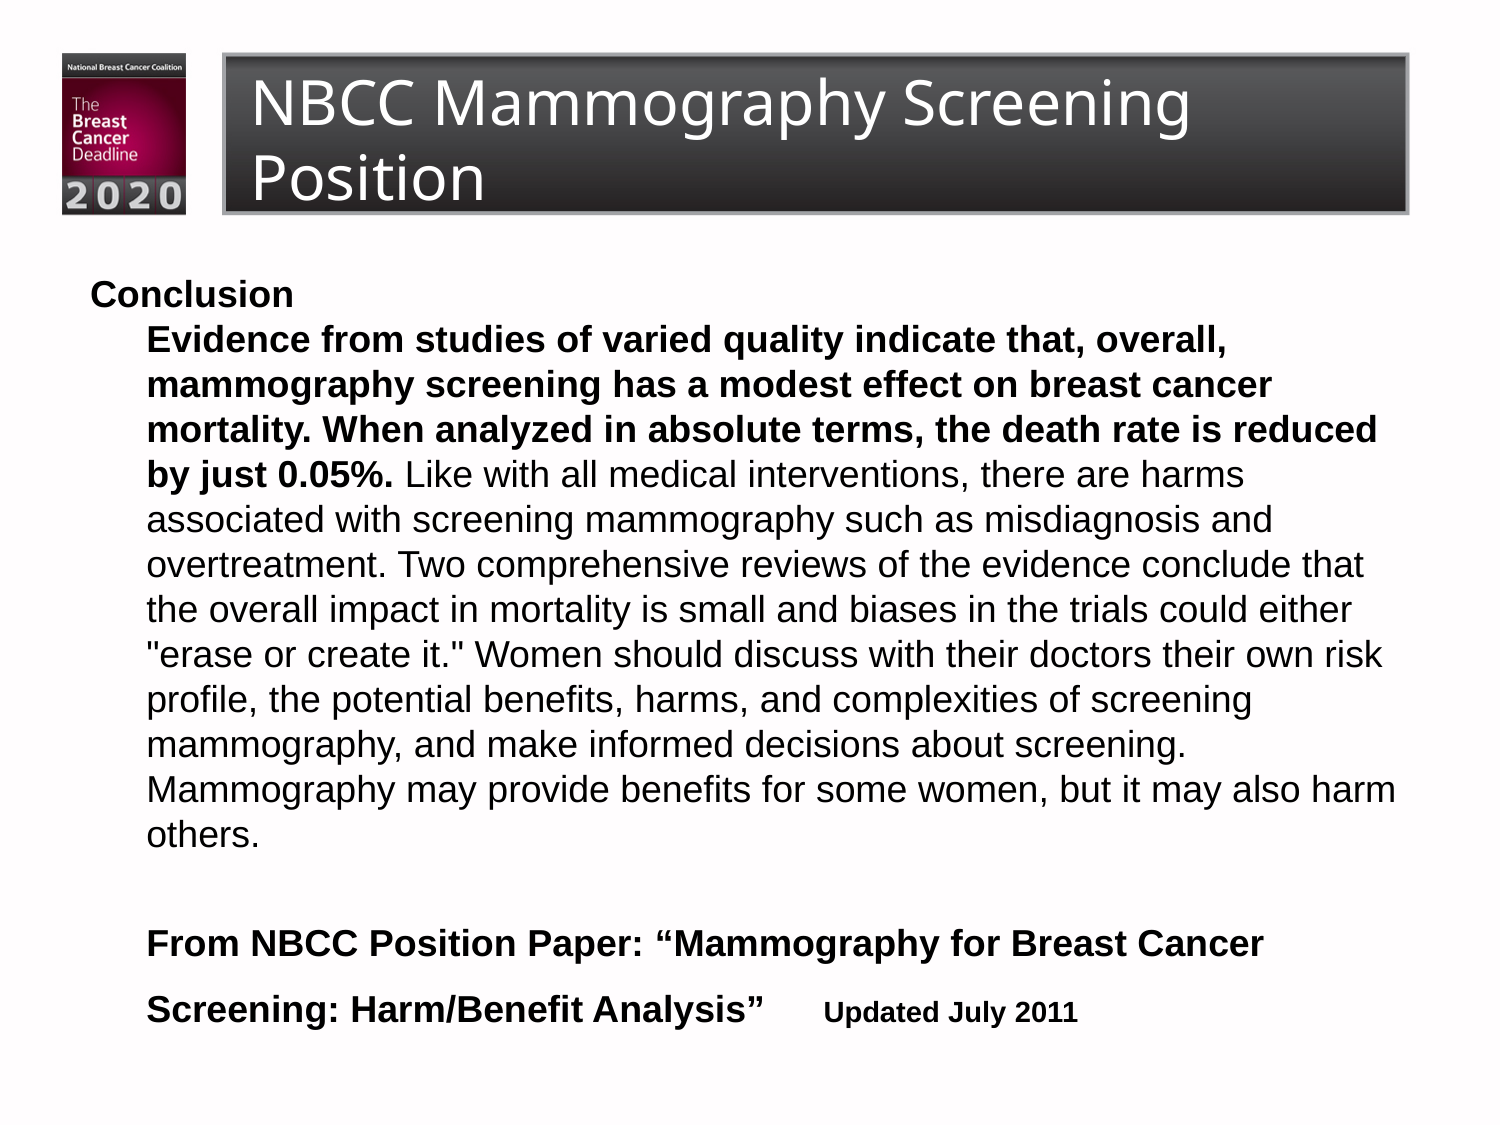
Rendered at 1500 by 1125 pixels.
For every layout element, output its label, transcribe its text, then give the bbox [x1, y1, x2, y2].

list Conclusion Evidence from studies of varied quality indicate that, overall, mammography screening has a modest effect on breast cancer mortality. When analyzed in absolute terms, the death rate is reduced by just 0.05%. Like with all medical interventions, there are harms associated with screening mammography such as misdiagnosis and overtreatment. Two comprehensive reviews of the evidence conclude that the overall impact in mortality is small and biases in the trials could either "erase or create it." Women should discuss with their doctors their own risk profile, the potential benefits, harms, and complexities of screening mammography, and make informed decisions about screening. Mammography may provide benefits for some women, but it may also harm others. From NBCC Position Paper: “Mammography for Breast Cancer Screening: Harm/Benefit Analysis” Updated July 2011 [75, 262, 1425, 1005]
picture [0, 0, 1500, 1125]
title NBCC Mammography Screening Position [235, 45, 1425, 231]
